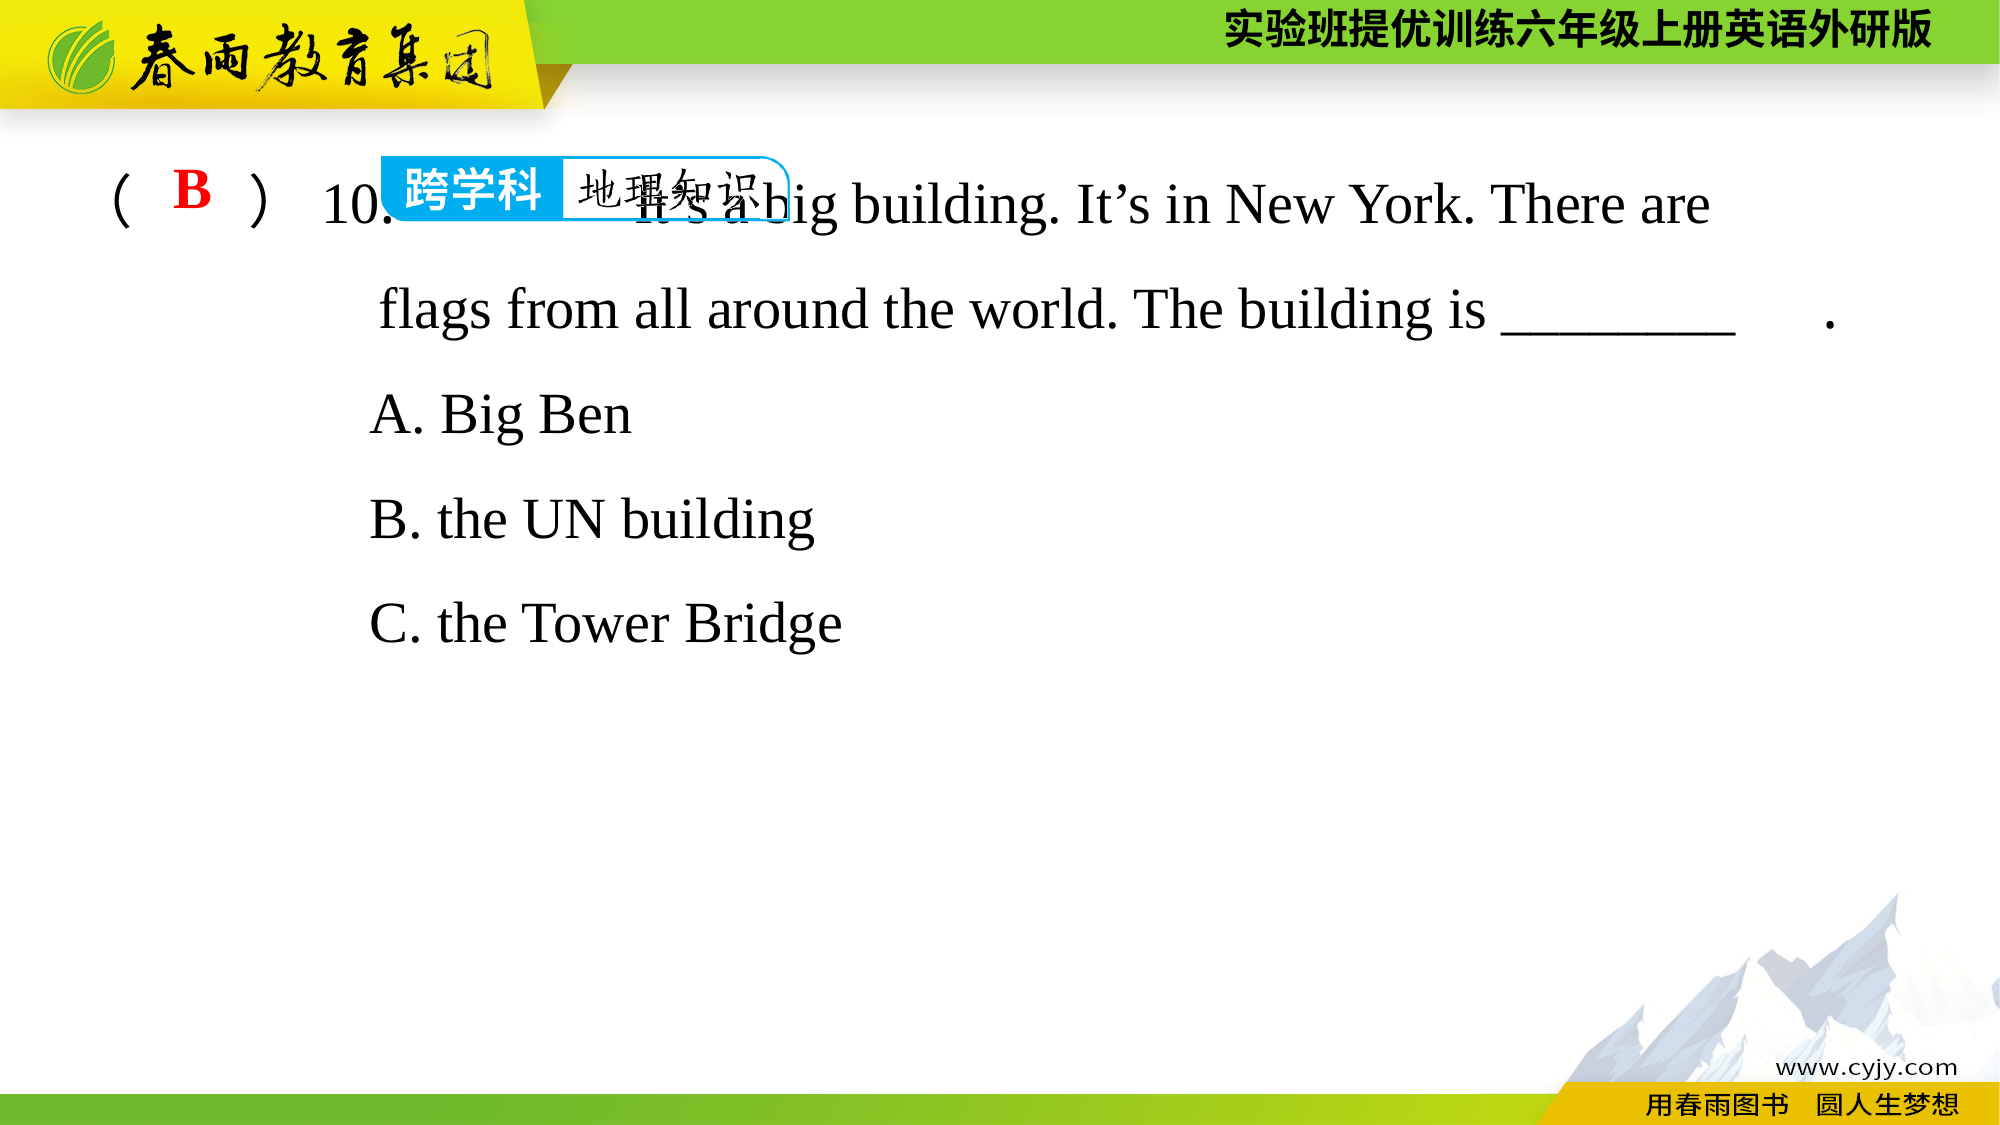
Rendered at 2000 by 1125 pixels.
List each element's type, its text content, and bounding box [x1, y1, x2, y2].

picture [0, 0, 2000, 1125]
list （ ）10. It’s a big building. It’s in New York. There are flags from all around the world. The building is ________ . A. Big Ben B. the UN building C. the Tower Bridge [59, 122, 1944, 655]
text_box B [158, 142, 228, 228]
